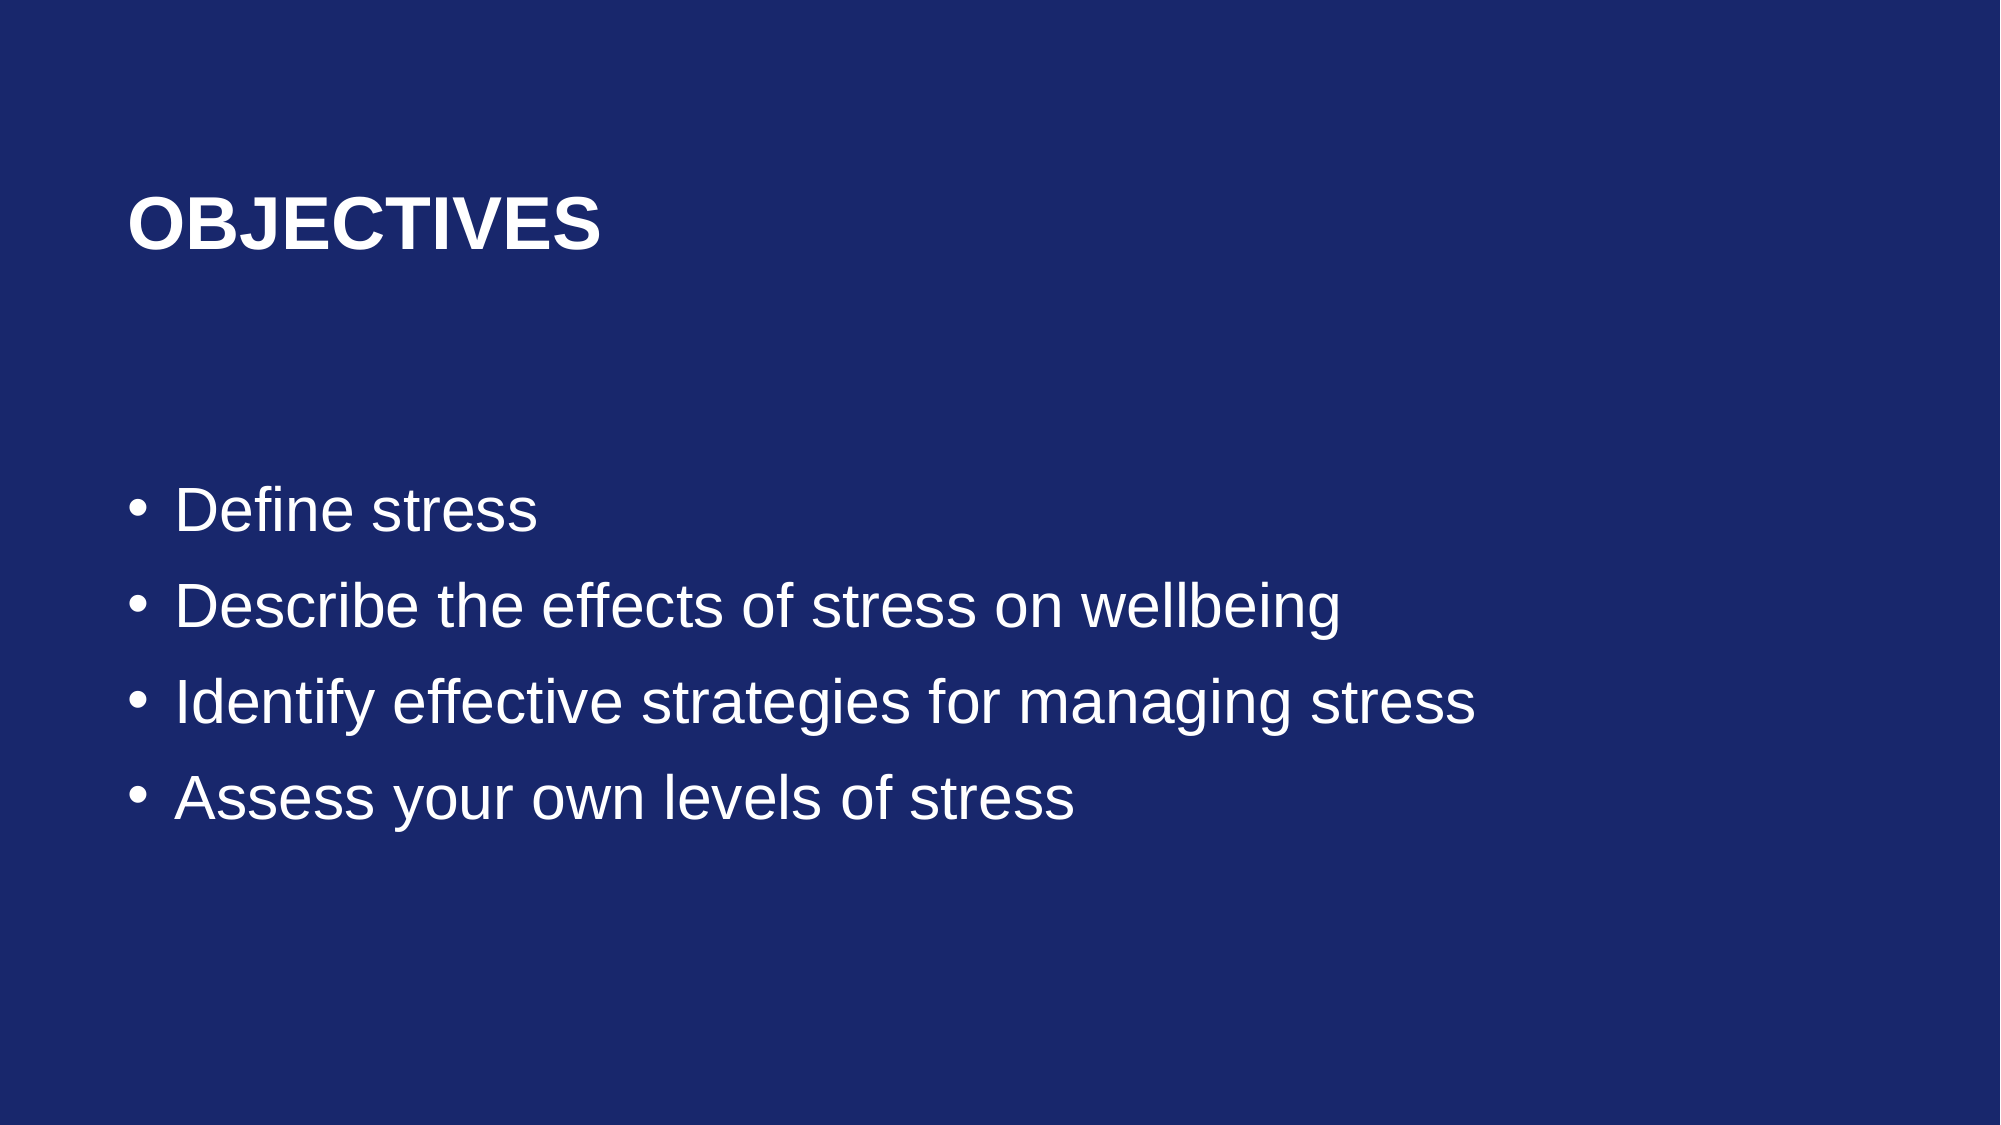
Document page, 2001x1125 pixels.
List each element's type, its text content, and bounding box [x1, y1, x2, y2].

list Define stress Describe the effects of stress on wellbeing Identify effective strategies for managing stress Assess your own levels of stress [112, 351, 1775, 950]
title Objectives [112, 99, 1775, 339]
